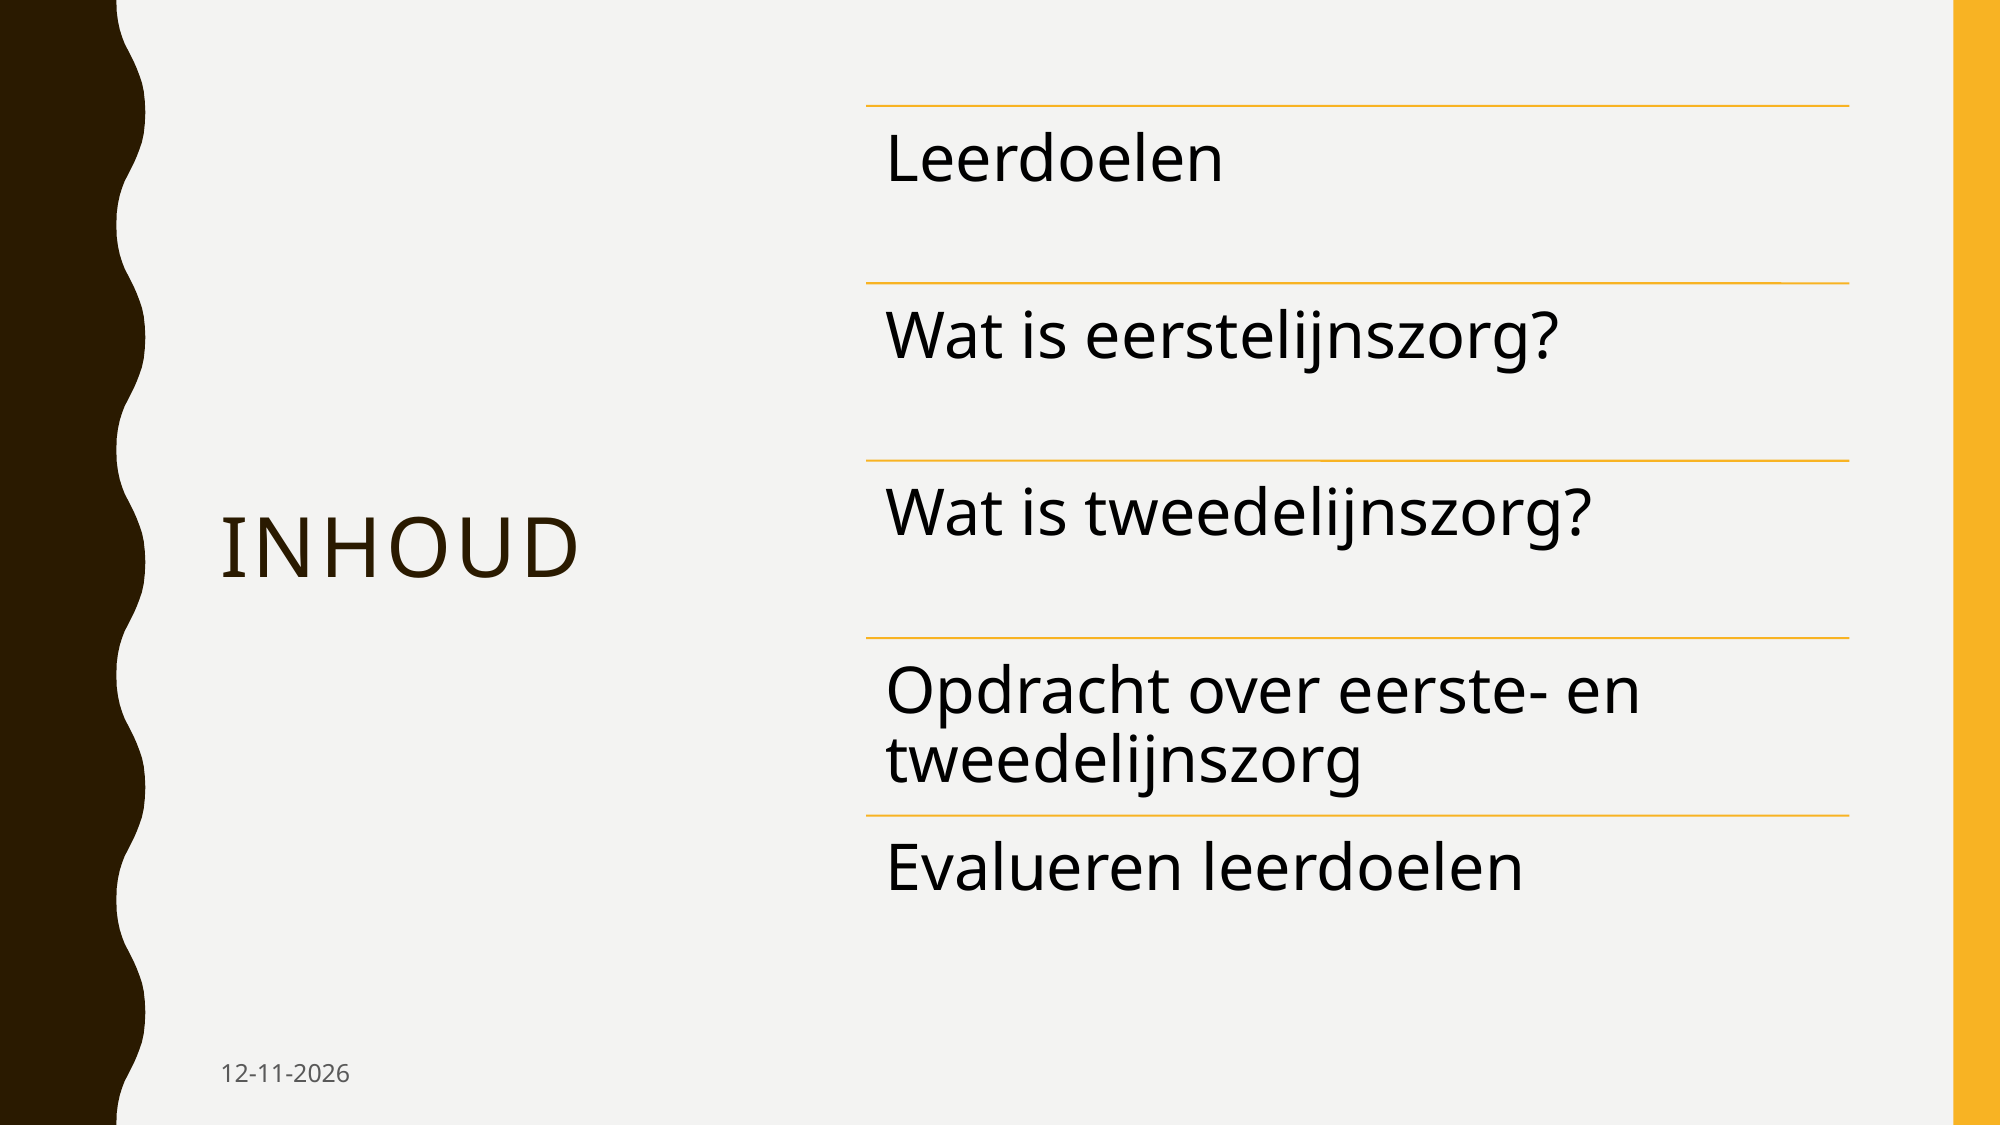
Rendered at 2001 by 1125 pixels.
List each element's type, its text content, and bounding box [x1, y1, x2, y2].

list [866, 105, 1850, 993]
title Inhoud [205, 105, 761, 996]
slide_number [205, 1045, 588, 1103]
